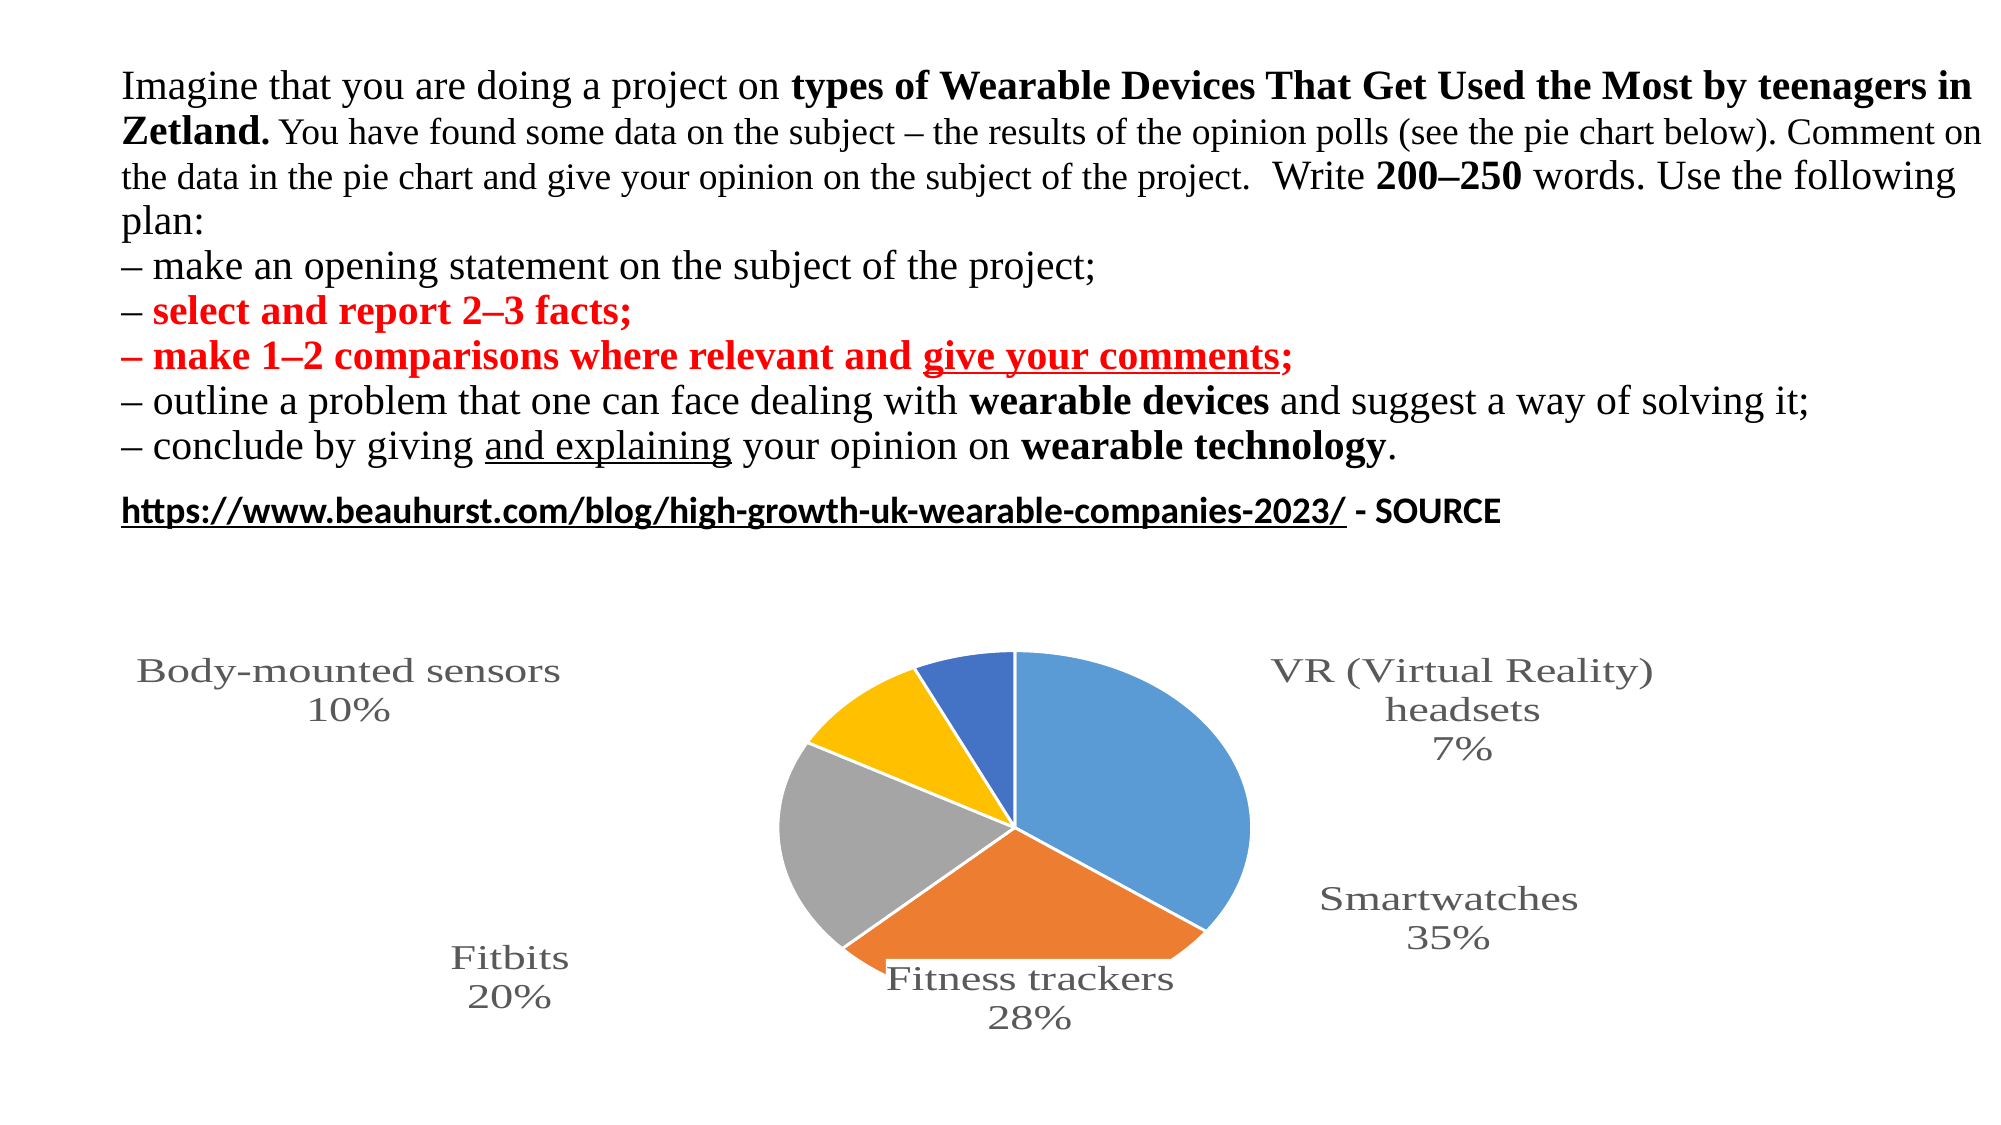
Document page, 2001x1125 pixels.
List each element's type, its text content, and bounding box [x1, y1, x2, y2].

text_box https://www.beauhurst.com/blog/high-growth-uk-wearable-companies-2023/ - SOURCE [106, 478, 1917, 539]
chart [136, 531, 1837, 1089]
title Imagine that you are doing a project on types of Wearable Devices That Get Used the Most by teenagers in Zetland. You have found some data on the subject – the results of the opinion polls (see the pie chart below). Comment on the data in the pie chart and give your opinion on the subject of the project. Write 200–250 words. Use the following plan: – make an opening statement on the subject of the project; – select and report 2–3 facts; – make 1–2 comparisons where relevant and give your comments; – outline a problem that one can face dealing with wearable devices and suggest a way of solving it; – conclude by giving and explaining your opinion on wearable technology. [106, 0, 2000, 532]
